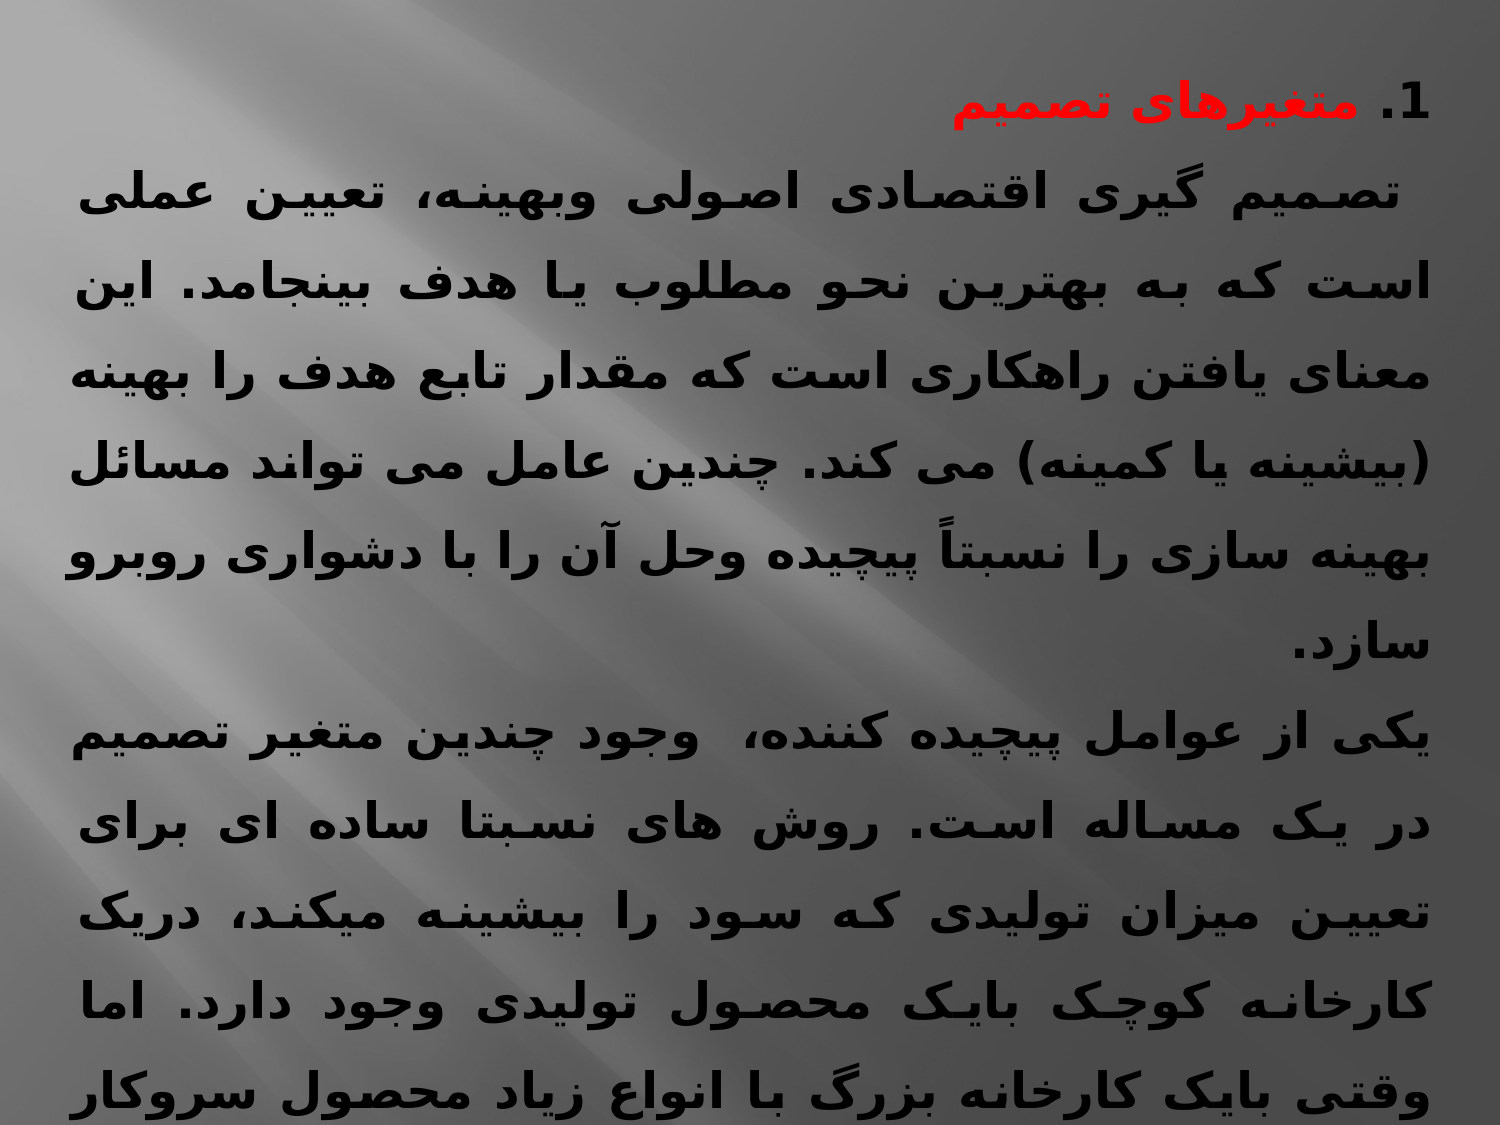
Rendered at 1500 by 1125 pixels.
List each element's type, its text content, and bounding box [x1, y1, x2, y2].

text_box 1. متغیرهای تصمیم تصمیم گیری اقتصادی اصولی وبهینه، تعیین عملی است که به بهترین نحو مطلوب یا هدف بینجامد. این معنای یافتن راهکاری است که مقدار تابع هدف را بهینه (بیشینه یا کمینه) می کند. چندین عامل می تواند مسائل بهینه سازی را نسبتاً پیچیده وحل آن را با دشواری روبرو سازد. یکی از عوامل پیچیده کننده، وجود چندین متغیر تصمیم در یک مساله است. روش های نسبتا ساده ای برای تعیین میزان تولیدی که سود را بیشینه میکند، دریک کارخانه کوچک بایک محصول تولیدی وجود دارد. اما وقتی بایک کارخانه بزرگ با انواع زیاد محصول سروکار داریم. مساله پیچیده تر می شود ودر نتیجه تعیین میزان تولید هریک از محصولات برای بیشینه کردن سود، مساله دشواری است. [53, 30, 1447, 1125]
